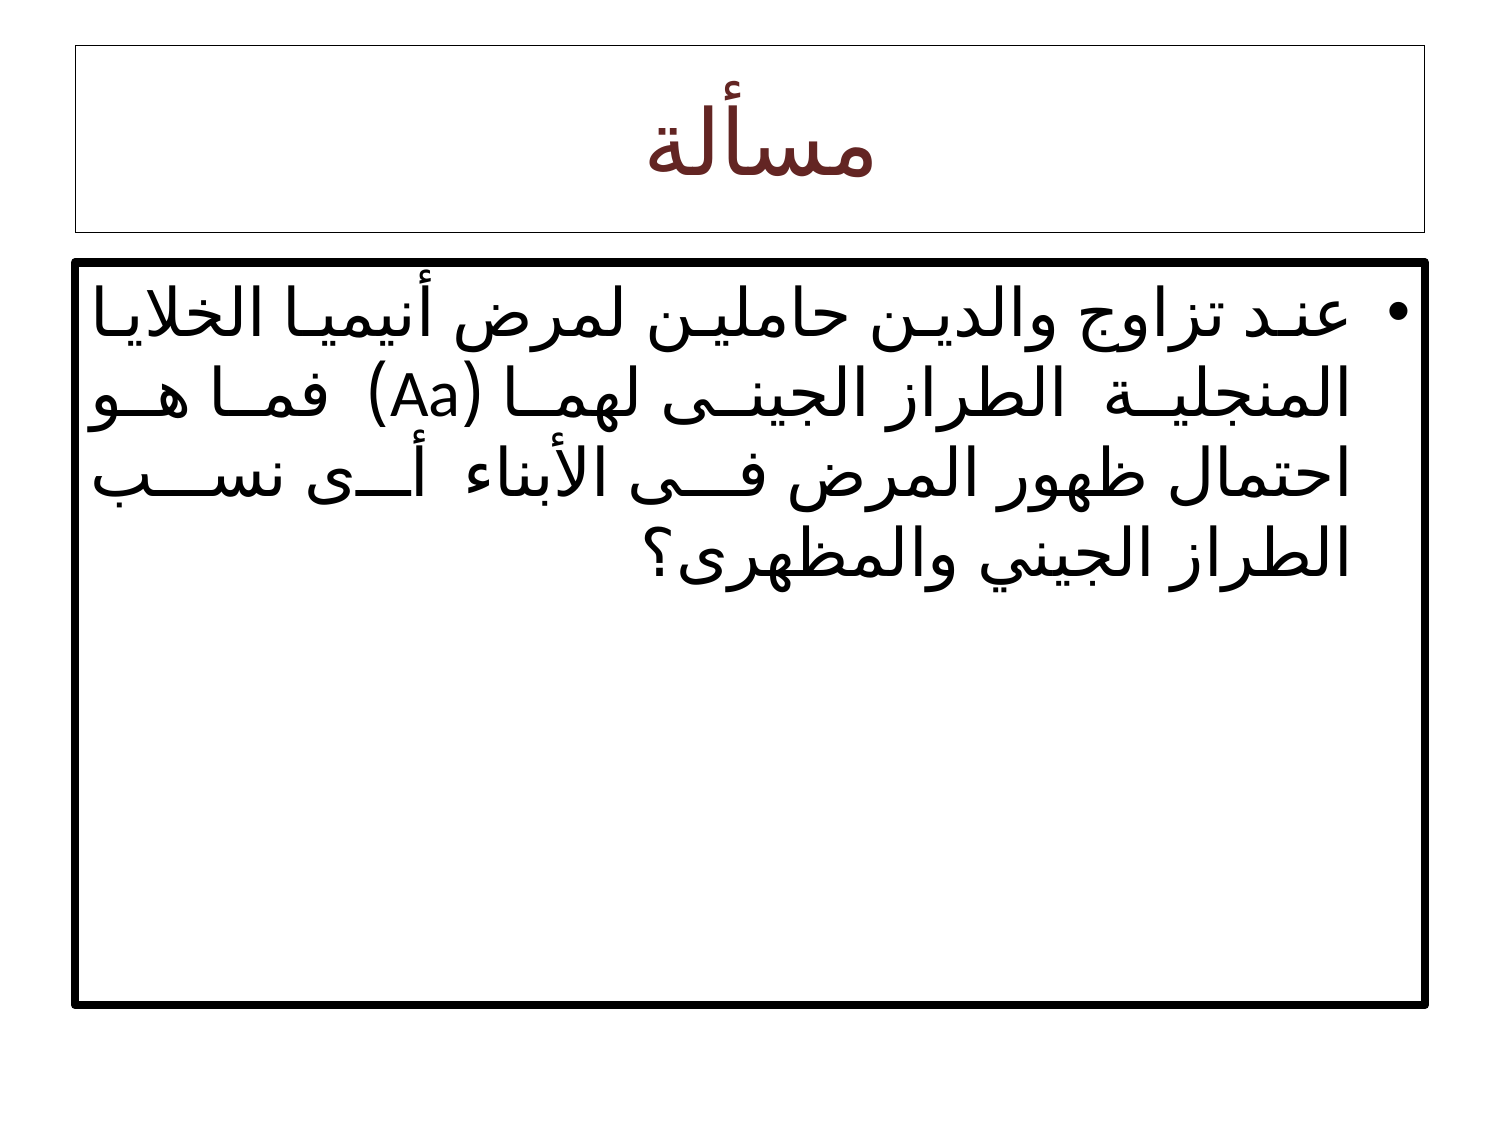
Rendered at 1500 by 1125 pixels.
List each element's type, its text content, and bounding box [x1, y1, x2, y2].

list عند تزاوج والدين حاملين لمرض أنيميا الخلايا المنجلية الطراز الجينى لهما (Aa) فما هو احتمال ظهور المرض فى الأبناء أى نسب الطراز الجيني والمظهرى؟ [75, 262, 1425, 1005]
title مسألة [75, 45, 1425, 233]
